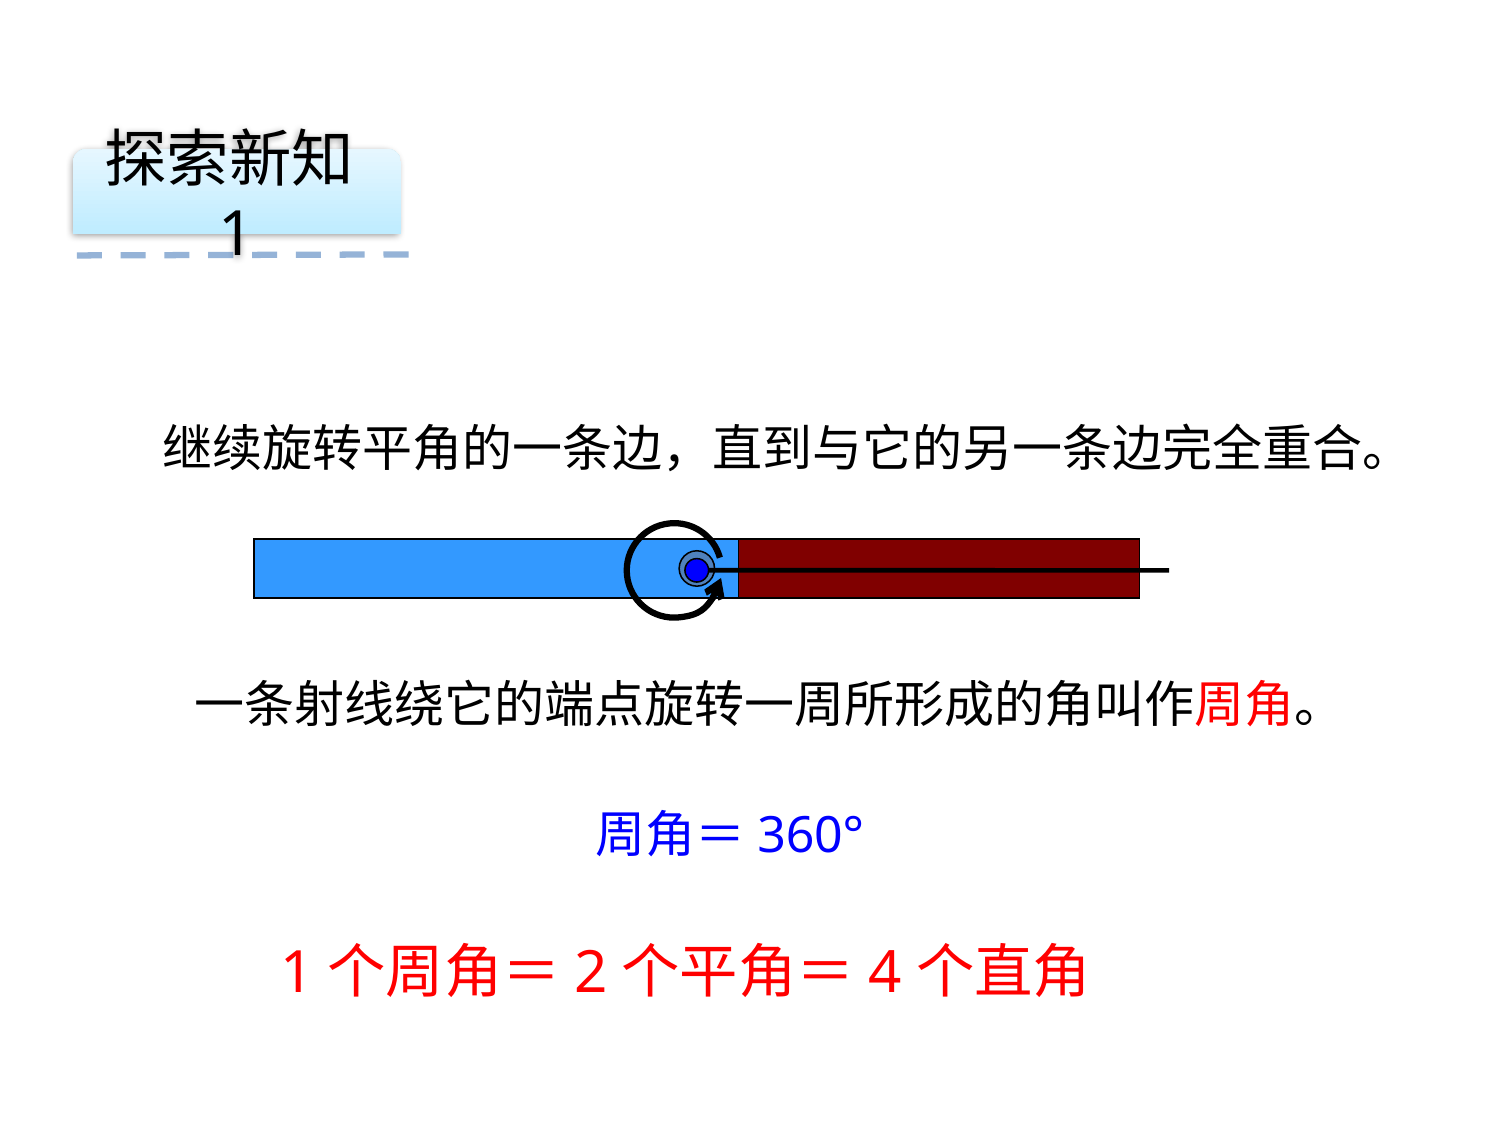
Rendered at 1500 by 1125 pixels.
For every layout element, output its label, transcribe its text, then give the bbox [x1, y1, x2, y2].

text_box 一条射线绕它的端点旋转一周所形成的角叫作周角。 [170, 656, 1407, 749]
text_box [626, 522, 1170, 618]
text_box 1个周角＝2个平角＝4个直角 [265, 934, 1223, 1047]
text_box 周角＝360° [537, 786, 940, 879]
text_box 继续旋转平角的一条边，直到与它的另一条边完全重合。 [147, 408, 1424, 484]
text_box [253, 538, 621, 599]
text_box 探索新知1 [72, 148, 402, 235]
